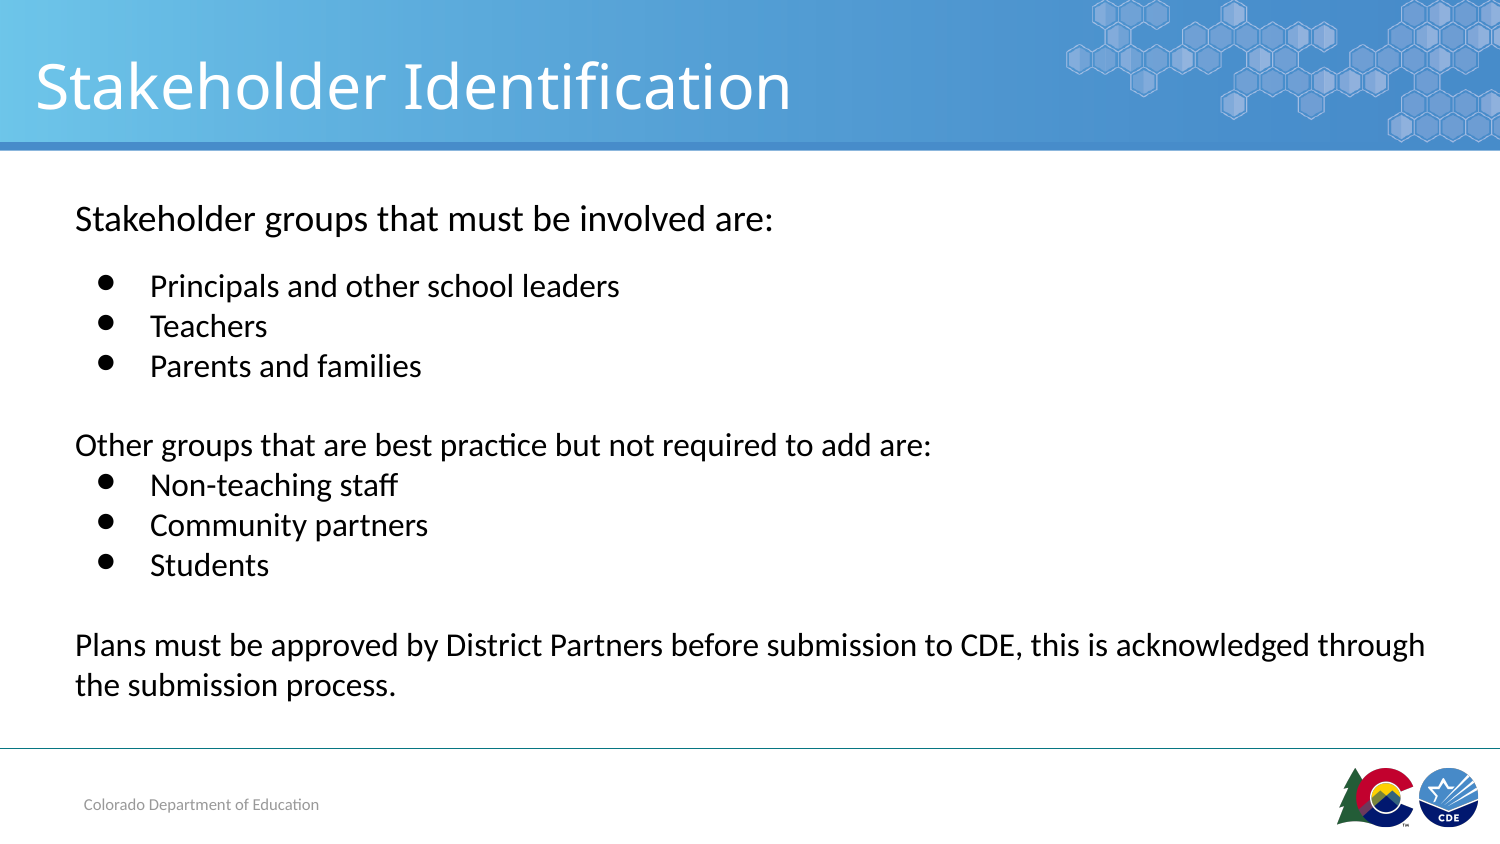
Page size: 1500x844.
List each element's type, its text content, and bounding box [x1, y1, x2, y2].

list Stakeholder groups that must be involved are: Principals and other school leaders Teachers Parents and families Other groups that are best practice but not required to add are: Non-teaching staff Community partners Students Plans must be approved by District Partners before submission to CDE, this is acknowledged through the submission process. [75, 187, 1473, 747]
picture [0, 0, 1500, 151]
title Stakeholder Identification [34, 37, 1433, 132]
picture [1336, 767, 1479, 828]
